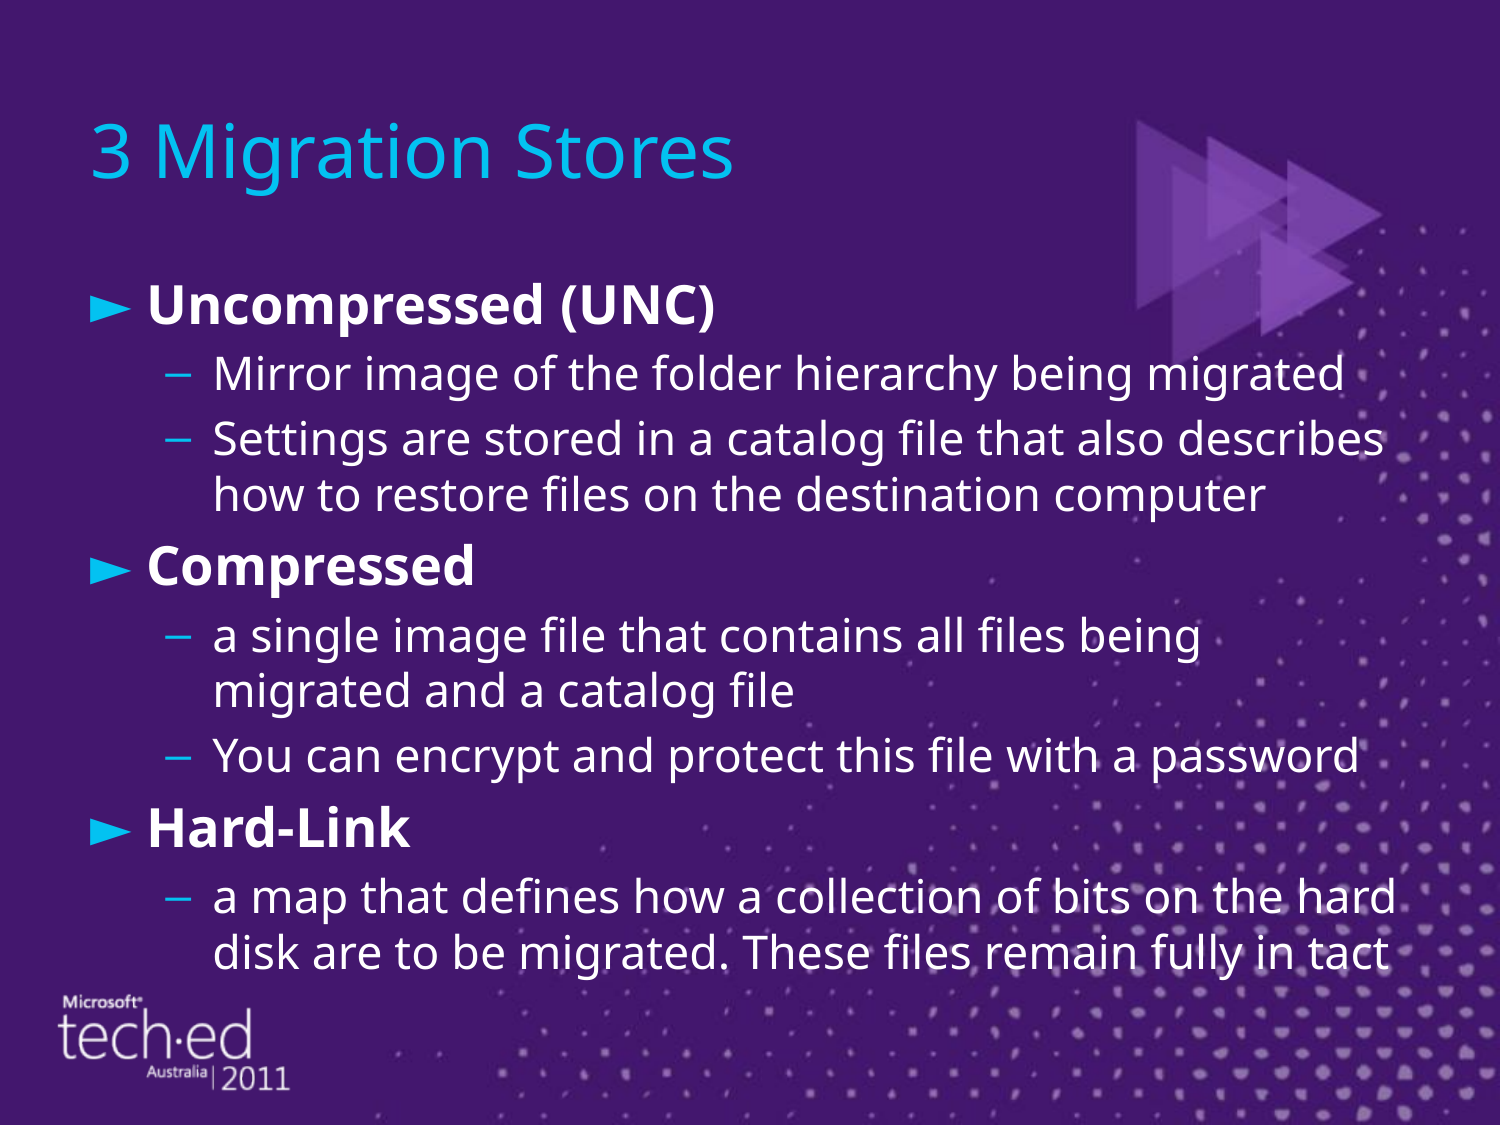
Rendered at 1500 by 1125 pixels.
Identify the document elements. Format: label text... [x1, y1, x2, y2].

list Uncompressed (UNC) Mirror image of the folder hierarchy being migrated Settings are stored in a catalog file that also describes how to restore files on the destination computer Compressed a single image file that contains all files being migrated and a catalog file You can encrypt and protect this file with a password Hard-Link a map that defines how a collection of bits on the hard disk are to be migrated. These files remain fully in tact [75, 262, 1425, 1005]
picture [0, 0, 1500, 1125]
title 3 Migration Stores [75, 54, 1425, 243]
